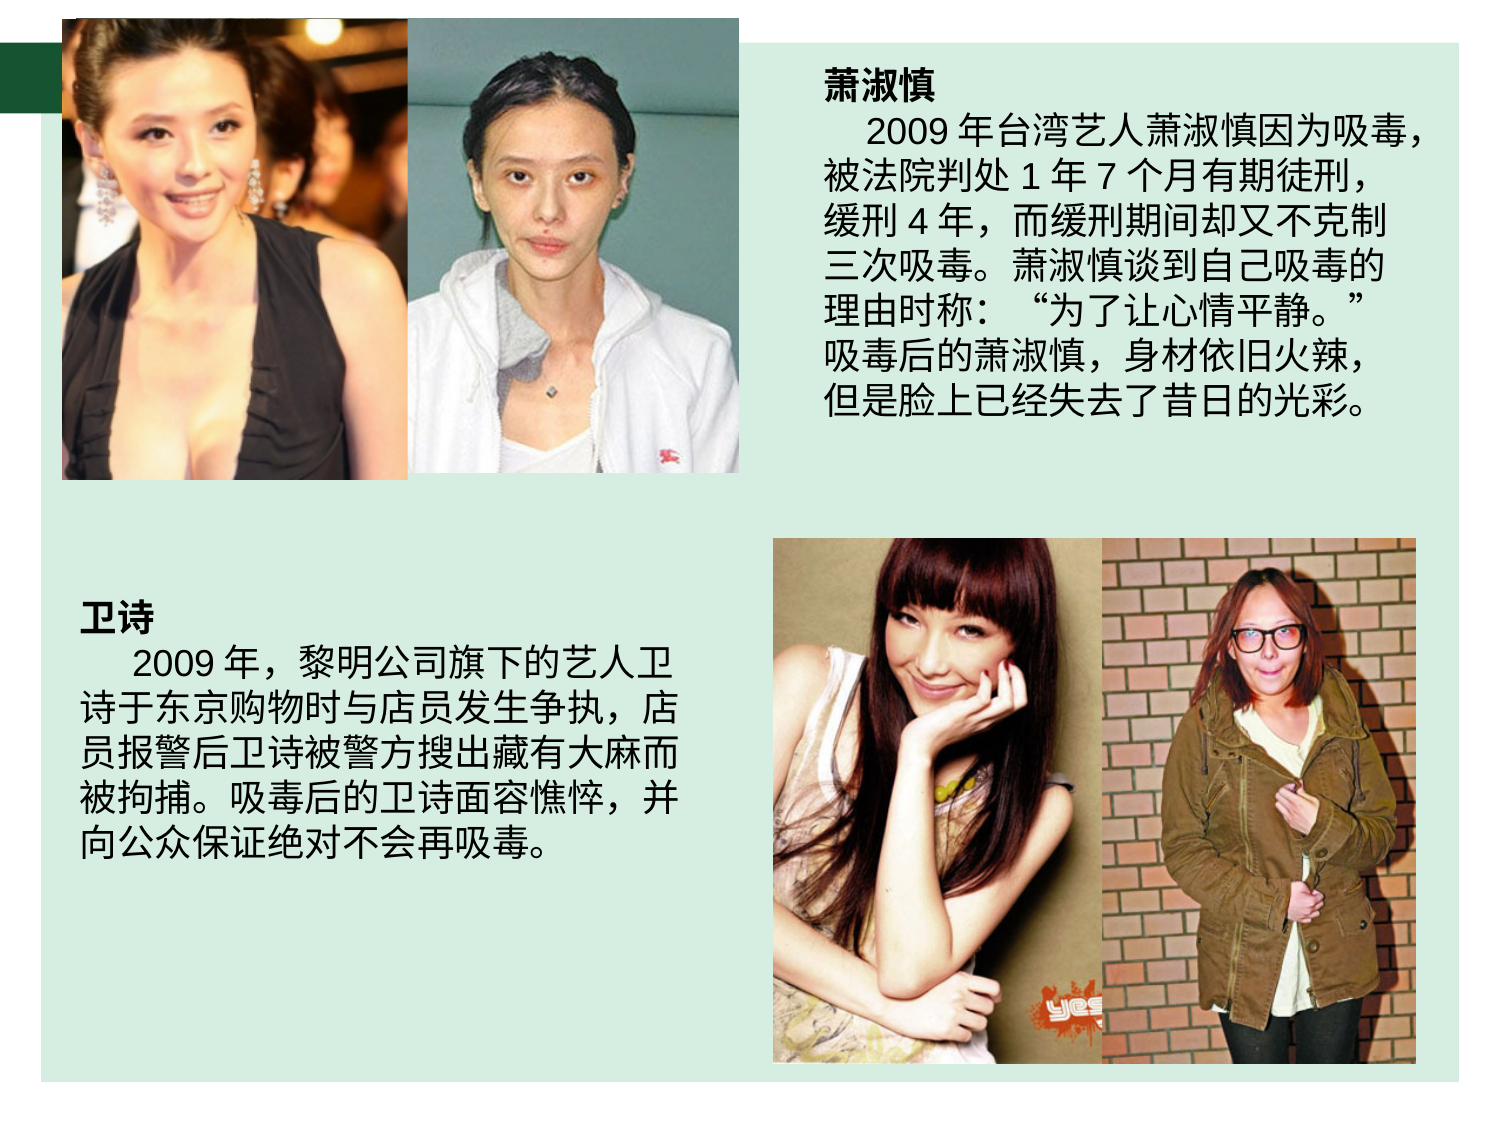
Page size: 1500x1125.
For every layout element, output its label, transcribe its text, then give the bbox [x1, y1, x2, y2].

picture [61, 18, 739, 480]
picture [773, 538, 1416, 1064]
text_box 萧淑慎 2009年台湾艺人萧淑慎因为吸毒，被法院判处1年7个月有期徒刑，缓刑4年，而缓刑期间却又不克制三次吸毒。萧淑慎谈到自己吸毒的理由时称：“为了让心情平静。”吸毒后的萧淑慎，身材依旧火辣，但是脸上已经失去了昔日的光彩。 [809, 54, 1436, 475]
text_box 卫诗 2009年，黎明公司旗下的艺人卫诗于东京购物时与店员发生争执，店员报警后卫诗被警方搜出藏有大麻而被拘捕。吸毒后的卫诗面容憔悴，并向公众保证绝对不会再吸毒。 [64, 586, 703, 916]
